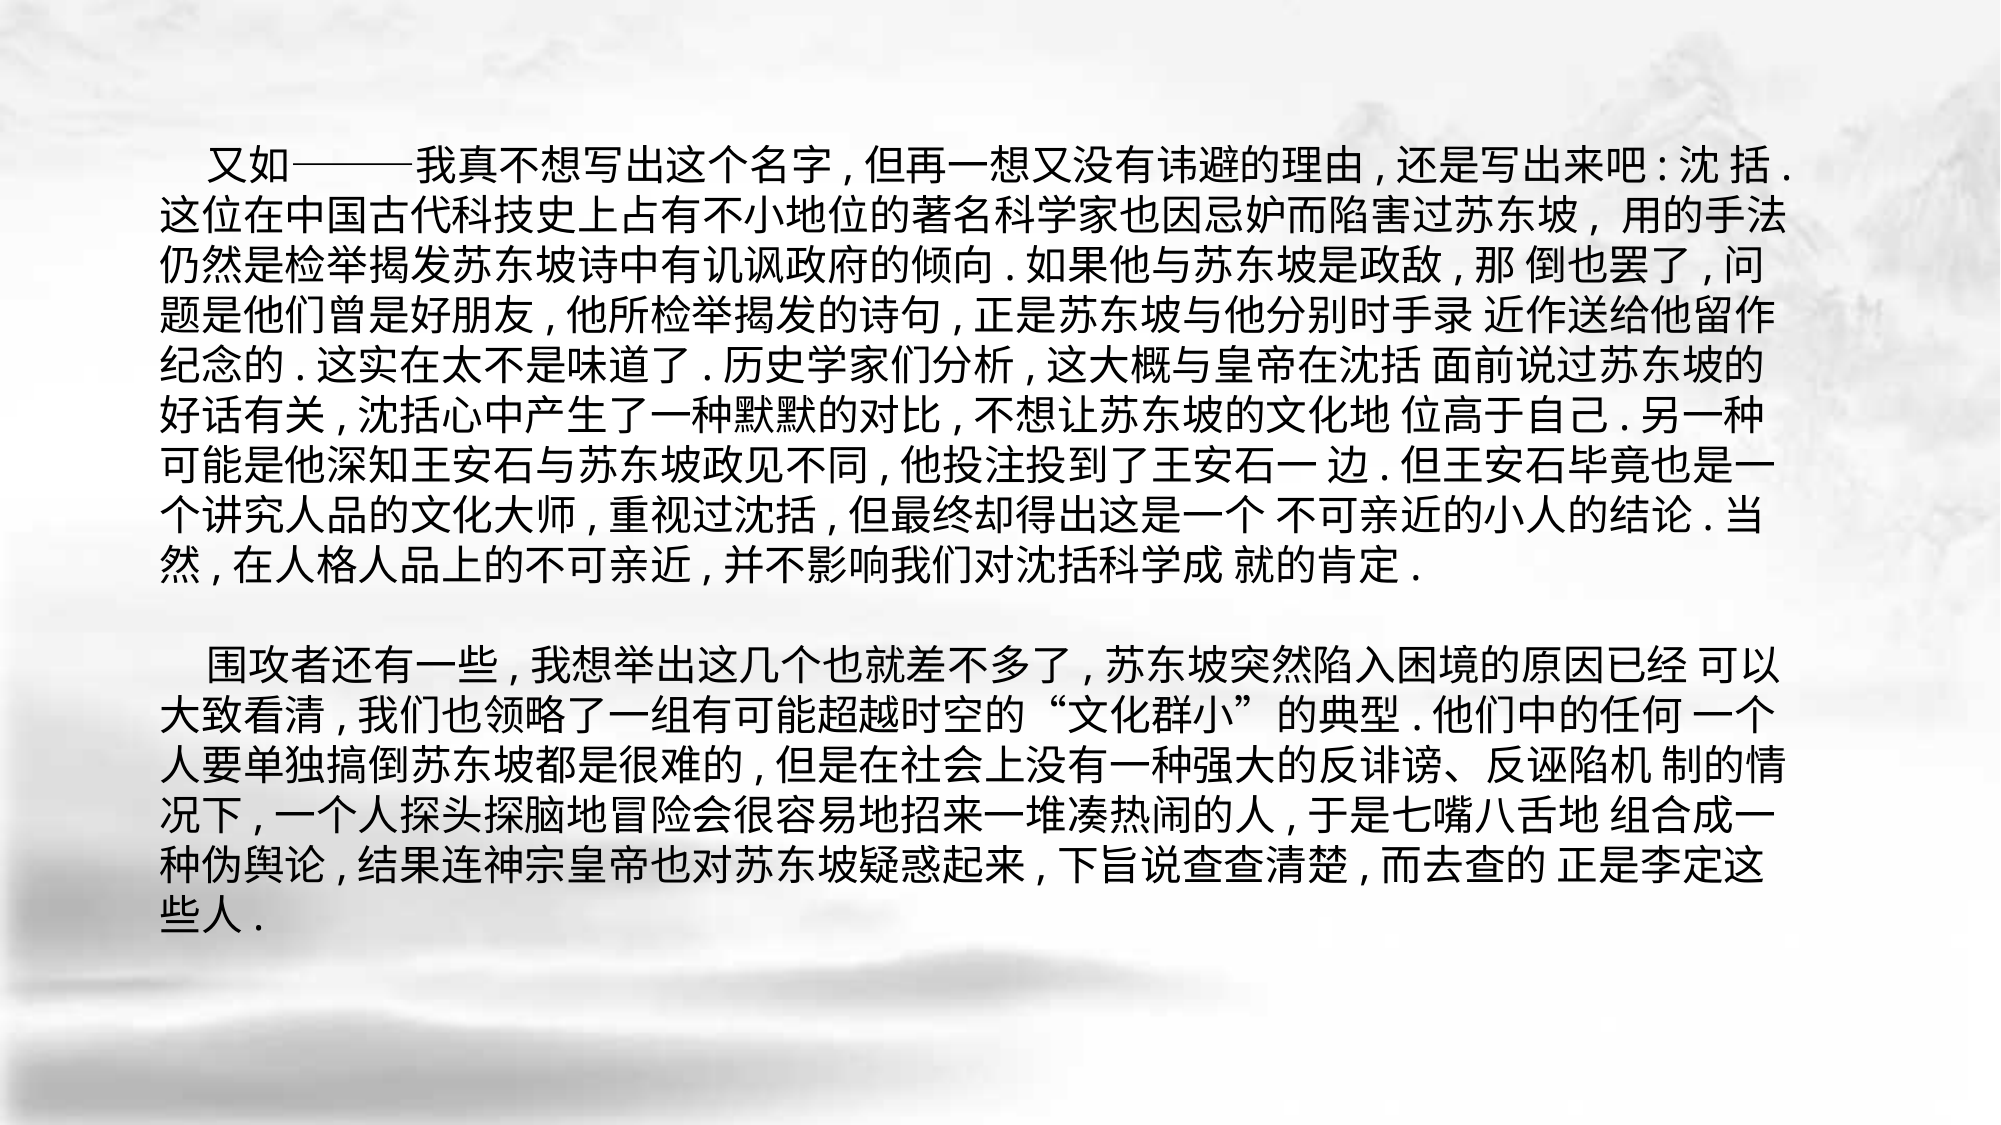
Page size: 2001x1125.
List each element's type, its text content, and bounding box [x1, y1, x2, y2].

picture [0, 0, 2001, 1125]
text_box 又如———我真不想写出这个名字,但再一想又没有讳避的理由,还是写出来吧:沈 括.这位在中国古代科技史上占有不小地位的著名科学家也因忌妒而陷害过苏东坡, 用的手法仍然是检举揭发苏东坡诗中有讥讽政府的倾向.如果他与苏东坡是政敌,那 倒也罢了,问题是他们曾是好朋友,他所检举揭发的诗句,正是苏东坡与他分别时手录 近作送给他留作纪念的.这实在太不是味道了.历史学家们分析,这大概与皇帝在沈括 面前说过苏东坡的好话有关,沈括心中产生了一种默默的对比,不想让苏东坡的文化地 位高于自己.另一种可能是他深知王安石与苏东坡政见不同,他投注投到了王安石一 边.但王安石毕竟也是一个讲究人品的文化大师,重视过沈括,但最终却得出这是一个 不可亲近的小人的结论.当然,在人格人品上的不可亲近,并不影响我们对沈括科学成 就的肯定. 围攻者还有一些,我想举出这几个也就差不多了,苏东坡突然陷入困境的原因已经 可以大致看清,我们也领略了一组有可能超越时空的“文化群小”的典型.他们中的任何 一个人要单独搞倒苏东坡都是很难的,但是在社会上没有一种强大的反诽谤、反诬陷机 制的情况下,一个人探头探脑地冒险会很容易地招来一堆凑热闹的人,于是七嘴八舌地 组合成一种伪舆论,结果连神宗皇帝也对苏东坡疑惑起来,下旨说查查清楚,而去查的 正是李定这些人. [144, 131, 1813, 947]
